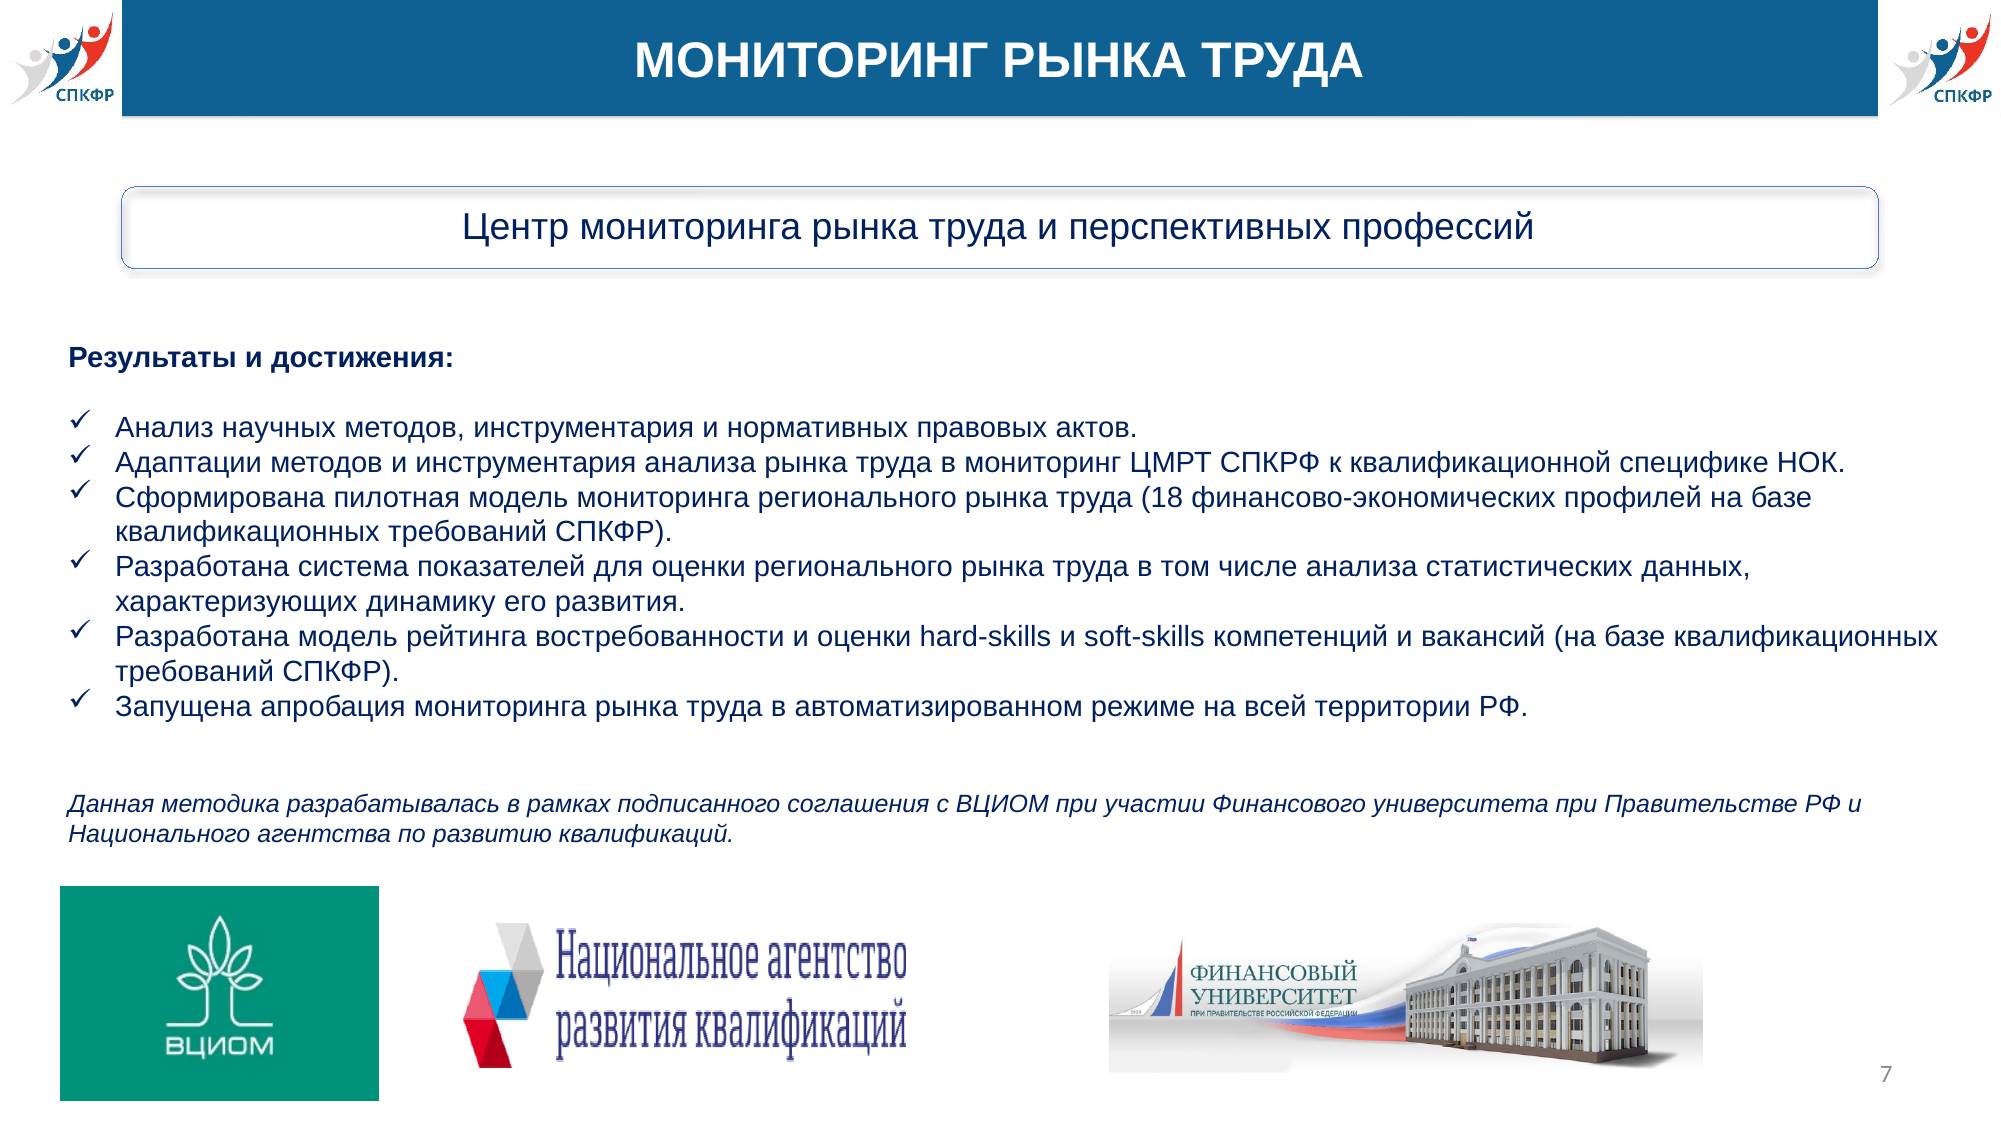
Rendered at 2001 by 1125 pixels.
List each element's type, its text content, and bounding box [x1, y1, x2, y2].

picture [0, 0, 2001, 1125]
text_box [121, 186, 1879, 269]
text_box Результаты и достижения: Анализ научных методов, инструментария и нормативных правовых актов. Адаптации методов и инструментария анализа рынка труда в мониторинг ЦМРТ СПКРФ к квалификационной специфике НОК. Сформирована пилотная модель мониторинга регионального рынка труда (18 финансово-экономических профилей на базе квалификационных требований СПКФР). Разработана система показателей для оценки регионального рынка труда в том числе анализа статистических данных, характеризующих динамику его развития. Разработана модель рейтинга востребованности и оценки hard-skills и soft-skills компетенций и вакансий (на базе квалификационных требований СПКФР). Запущена апробация мониторинга рынка труда в автоматизированном режиме на всей территории РФ. Данная методика разрабатывалась в рамках подписанного соглашения с ВЦИОМ при участии Финансового университета при Правительстве РФ и Национального агентства по развитию квалификаций. [60, 285, 1973, 895]
slide_number 7 [1869, 1050, 1901, 1096]
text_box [126, 0, 1874, 117]
text_box Центр мониторинга рынка труда и перспективных профессий [219, 194, 1778, 255]
